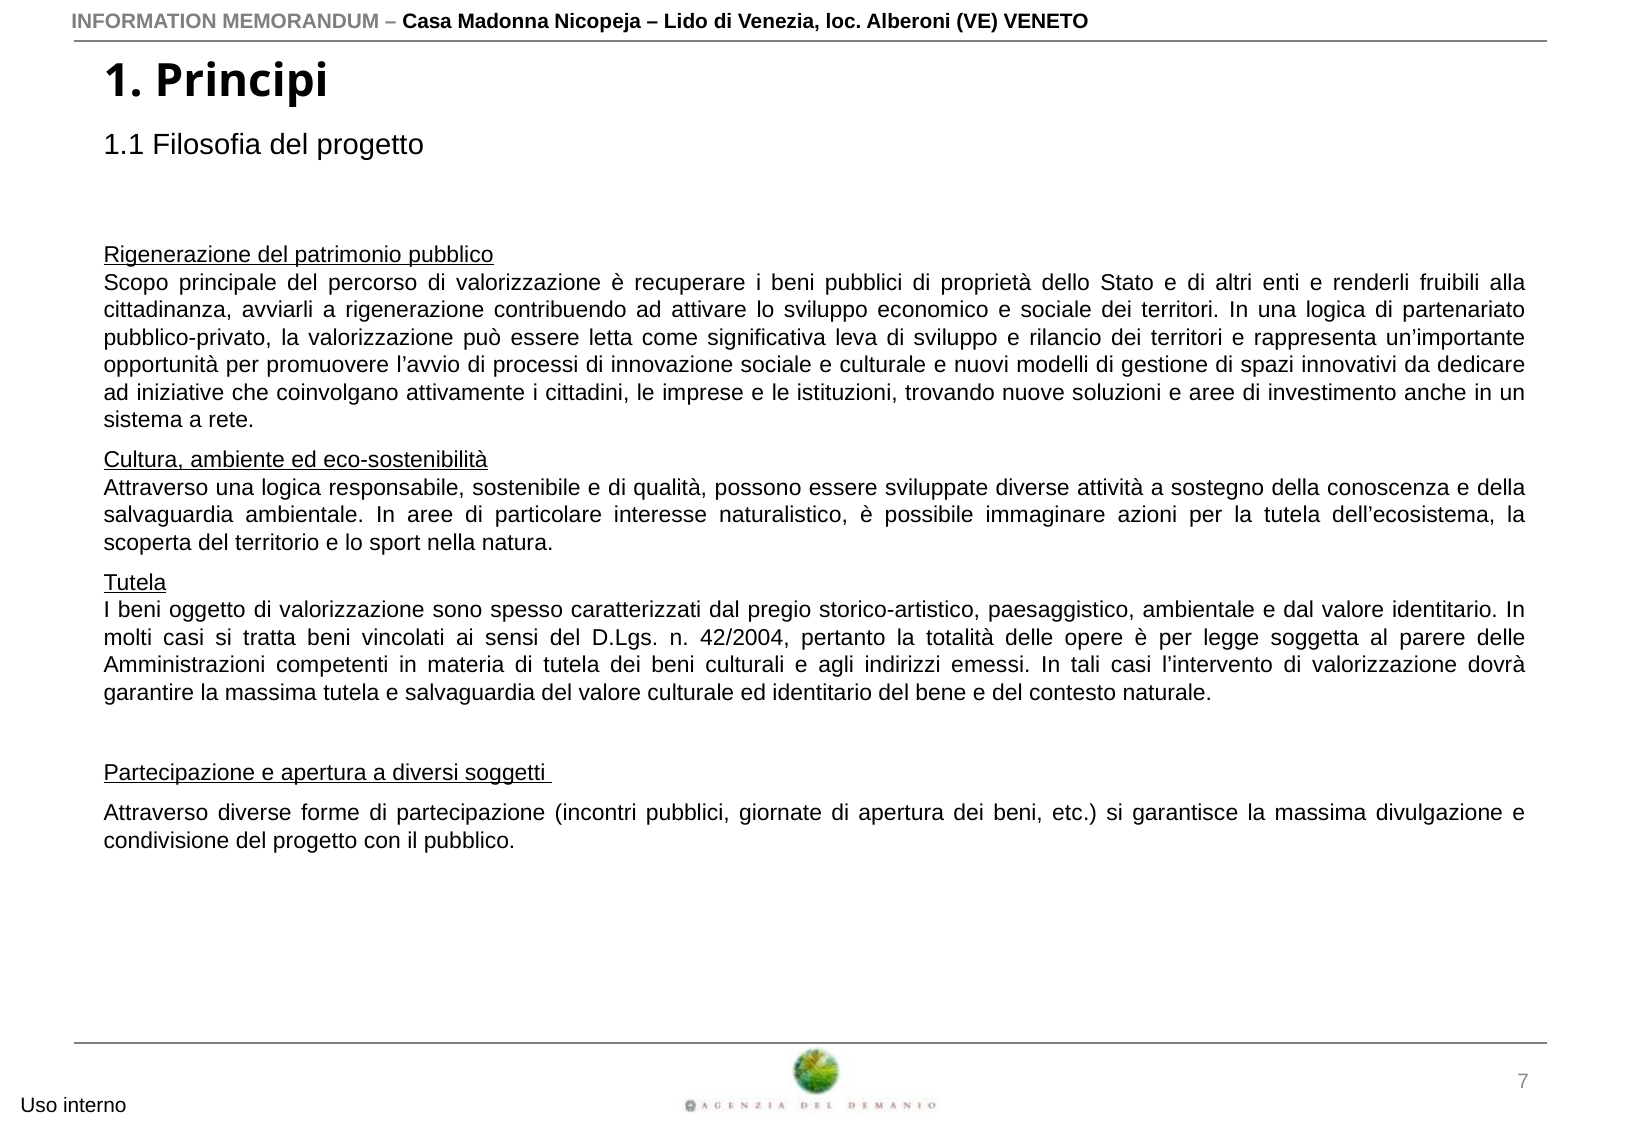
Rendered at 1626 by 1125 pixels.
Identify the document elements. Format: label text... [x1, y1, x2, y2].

text_box Rigenerazione del patrimonio pubblico Scopo principale del percorso di valorizzazione è recuperare i beni pubblici di proprietà dello Stato e di altri enti e renderli fruibili alla cittadinanza, avviarli a rigenerazione contribuendo ad attivare lo sviluppo economico e sociale dei territori. In una logica di partenariato pubblico-privato, la valorizzazione può essere letta come significativa leva di sviluppo e rilancio dei territori e rappresenta un’importante opportunità per promuovere l’avvio di processi di innovazione sociale e culturale e nuovi modelli di gestione di spazi innovativi da dedicare ad iniziative che coinvolgano attivamente i cittadini, le imprese e le istituzioni, trovando nuove soluzioni e aree di investimento anche in un sistema a rete. Cultura, ambiente ed eco-sostenibilità Attraverso una logica responsabile, sostenibile e di qualità, possono essere sviluppate diverse attività a sostegno della conoscenza e della salvaguardia ambientale. In aree di particolare interesse naturalistico, è possibile immaginare azioni per la tutela dell’ecosistema, la scoperta del territorio e lo sport nella natura. Tutela I beni oggetto di valorizzazione sono spesso caratterizzati dal pregio storico-artistico, paesaggistico, ambientale e dal valore identitario. In molti casi si tratta beni vincolati ai sensi del D.Lgs. n. 42/2004, pertanto la totalità delle opere è per legge soggetta al parere delle Amministrazioni competenti in materia di tutela dei beni culturali e agli indirizzi emessi. In tali casi l’intervento di valorizzazione dovrà garantire la massima tutela e salvaguardia del valore culturale ed identitario del bene e del contesto naturale. Partecipazione e apertura a diversi soggetti Attraverso diverse forme di partecipazione (incontri pubblici, giornate di apertura dei beni, etc.) si garantisce la massima divulgazione e condivisione del progetto con il pubblico. [88, 177, 1542, 861]
text_box 1.1 Filosofia del progetto [88, 118, 1515, 168]
slide_number 7 [1164, 1049, 1544, 1110]
picture [676, 1044, 944, 1118]
text_box 1. Principi [88, 42, 1353, 113]
